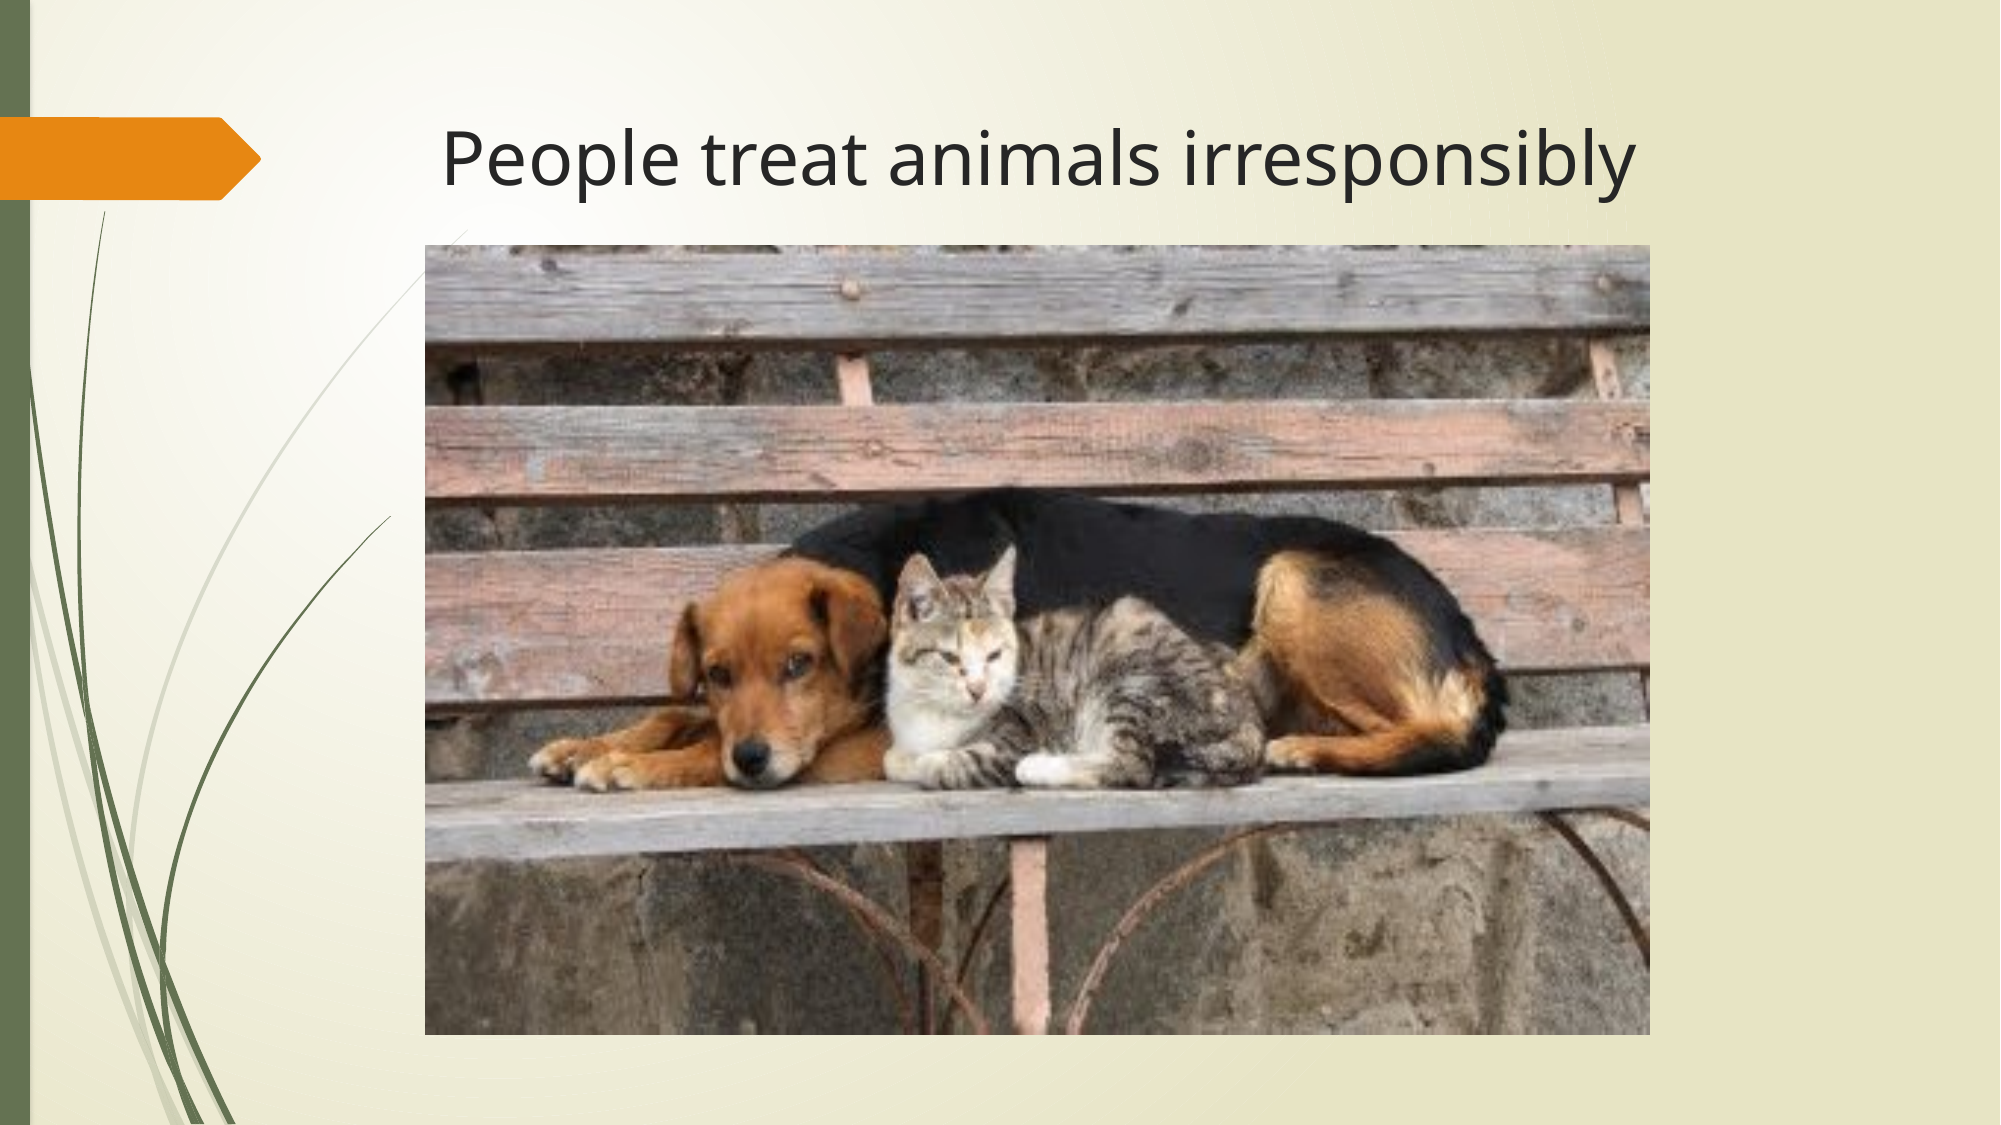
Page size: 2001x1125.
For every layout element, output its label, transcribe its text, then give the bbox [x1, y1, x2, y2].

picture [425, 245, 1651, 1035]
title People treat animals irresponsibly [425, 102, 1888, 313]
